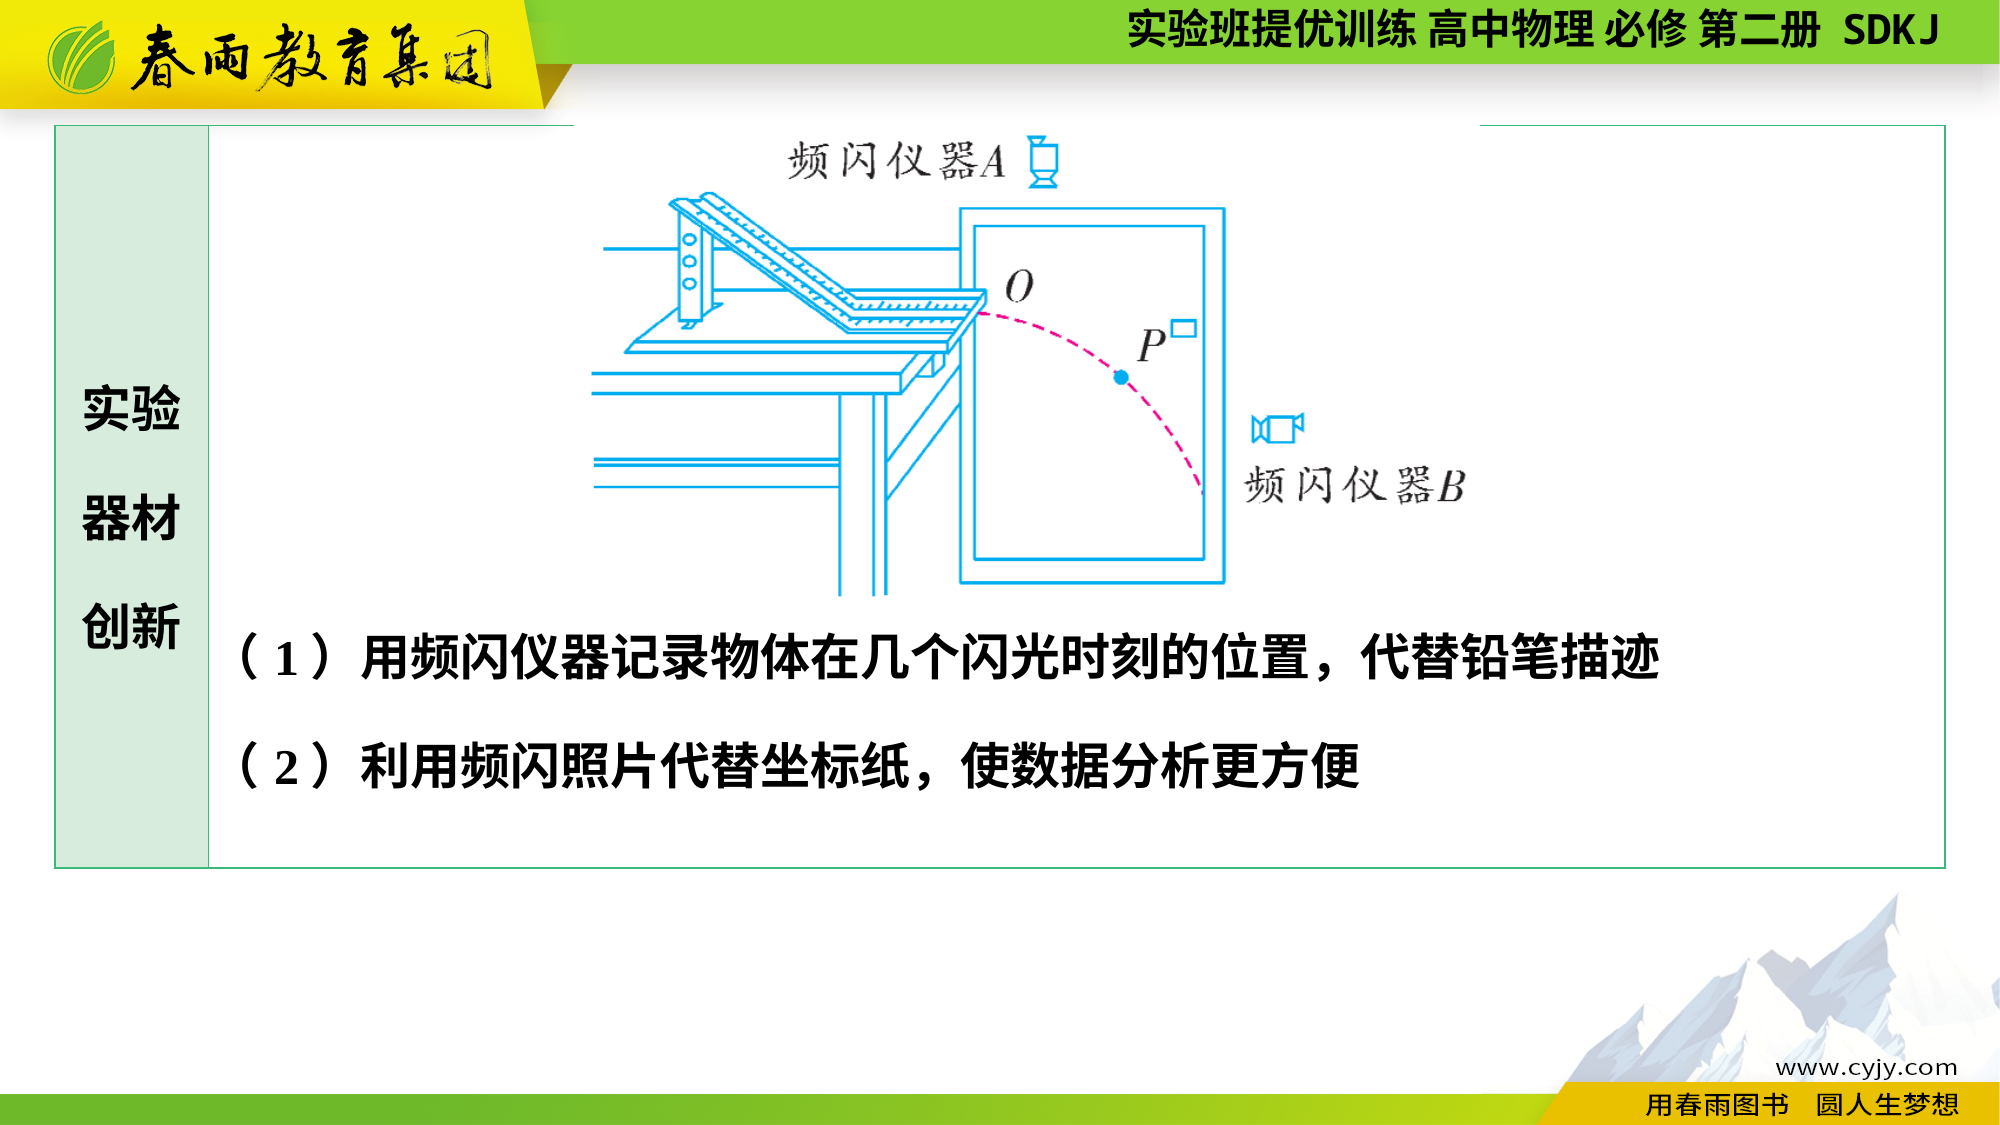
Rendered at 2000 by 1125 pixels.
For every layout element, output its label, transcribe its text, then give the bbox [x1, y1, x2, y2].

picture [0, 0, 2000, 1125]
table_header （1）用频闪仪器记录物体在几个闪光时刻的位置，代替铅笔描迹 （2）利用频闪照片代替坐标纸，使数据分析更方便 [209, 126, 1944, 867]
table_header 实验 器材 创新 [56, 126, 208, 867]
